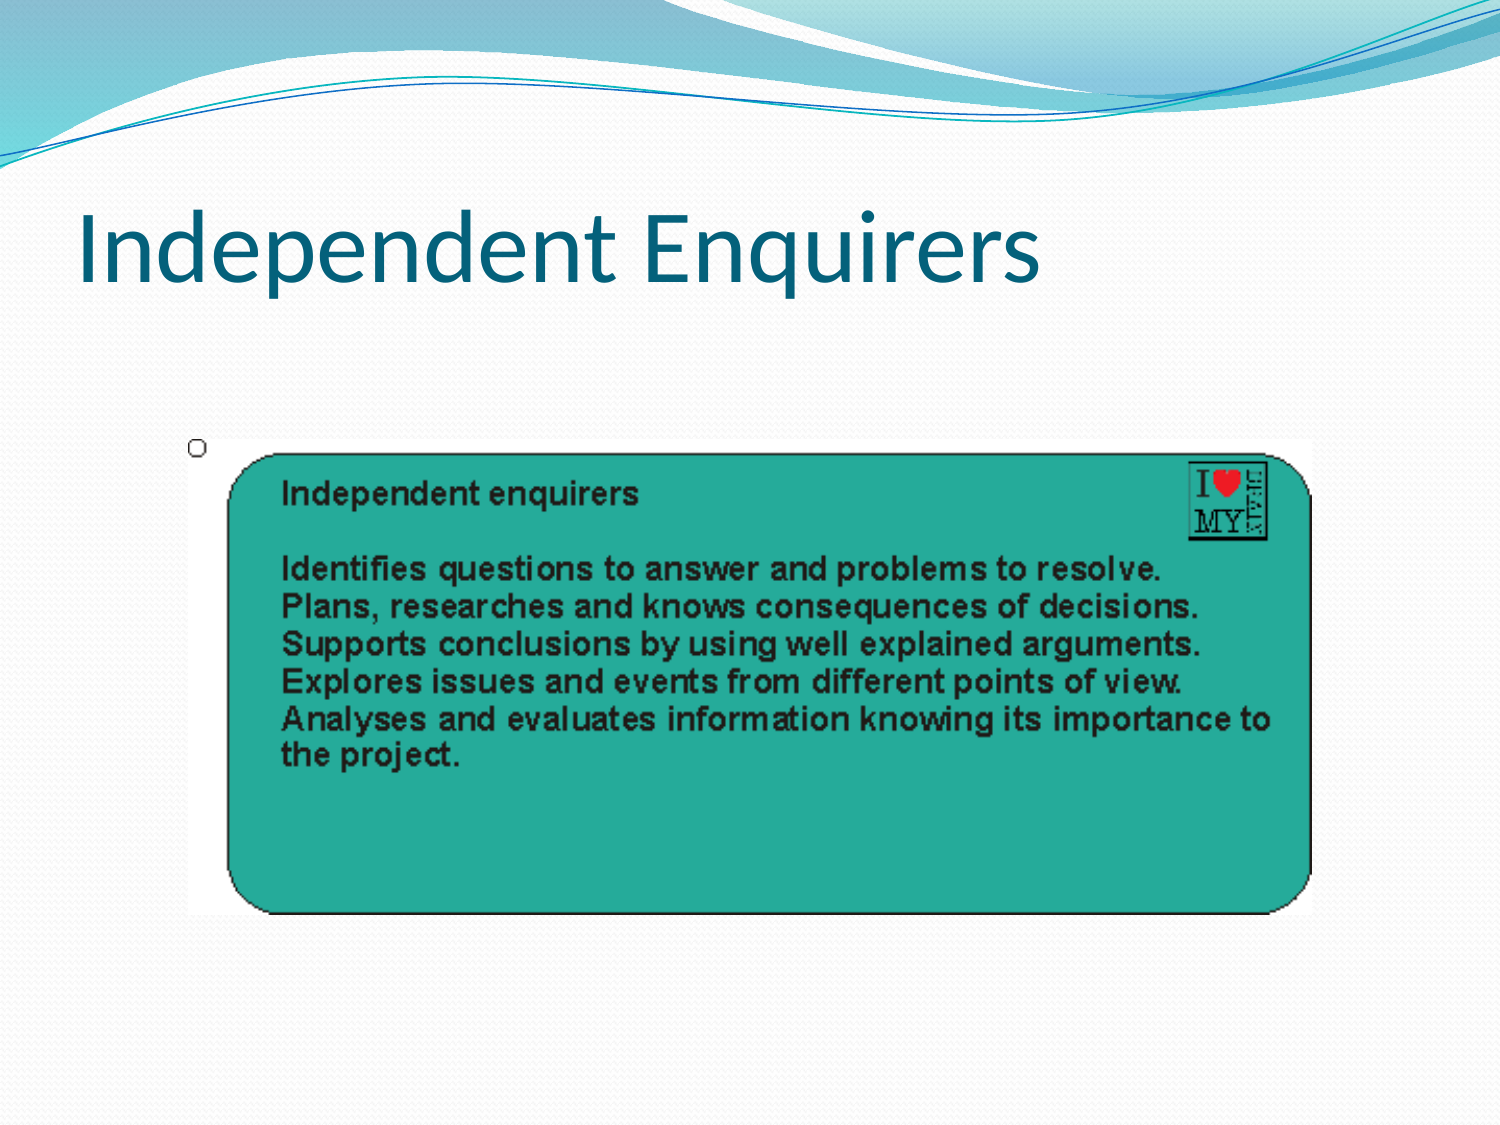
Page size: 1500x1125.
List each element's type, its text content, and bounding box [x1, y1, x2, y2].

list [188, 439, 1312, 916]
title Independent Enquirers [75, 115, 1425, 303]
